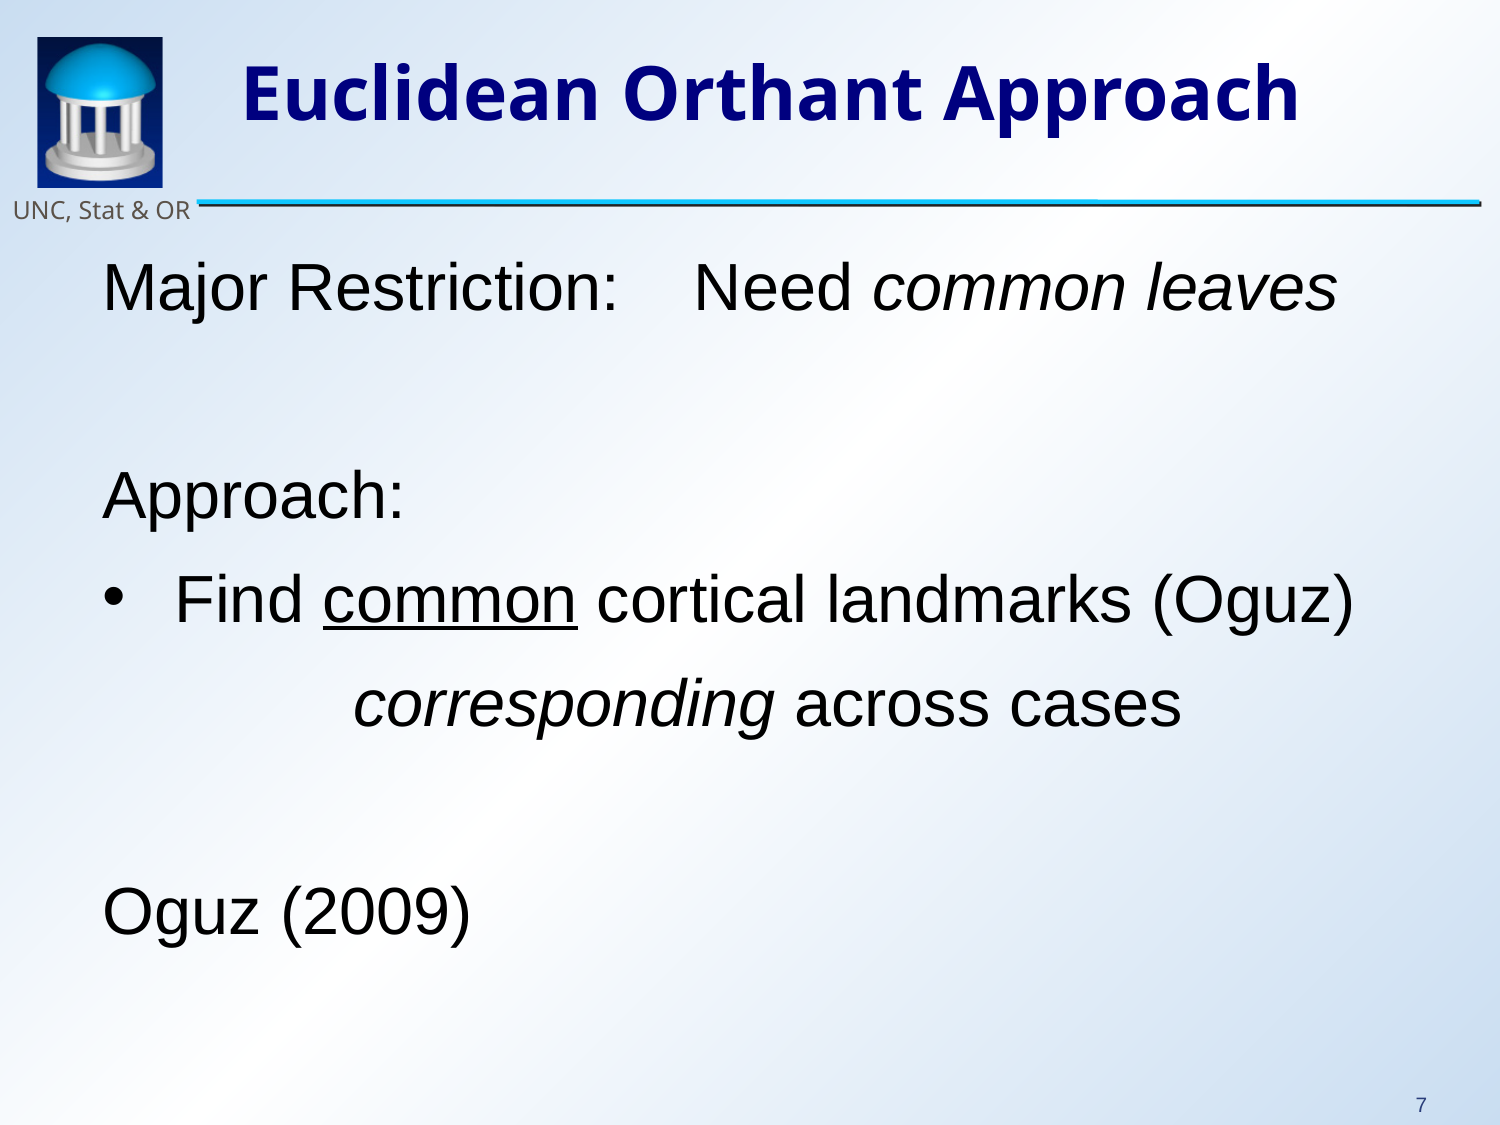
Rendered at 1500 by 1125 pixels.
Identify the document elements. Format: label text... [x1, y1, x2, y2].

title Euclidean Orthant Approach [224, 24, 1438, 156]
text_box Major Restriction: Need common leaves Approach: Find common cortical landmarks (Oguz) corresponding across cases Oguz (2009) [87, 212, 1450, 955]
